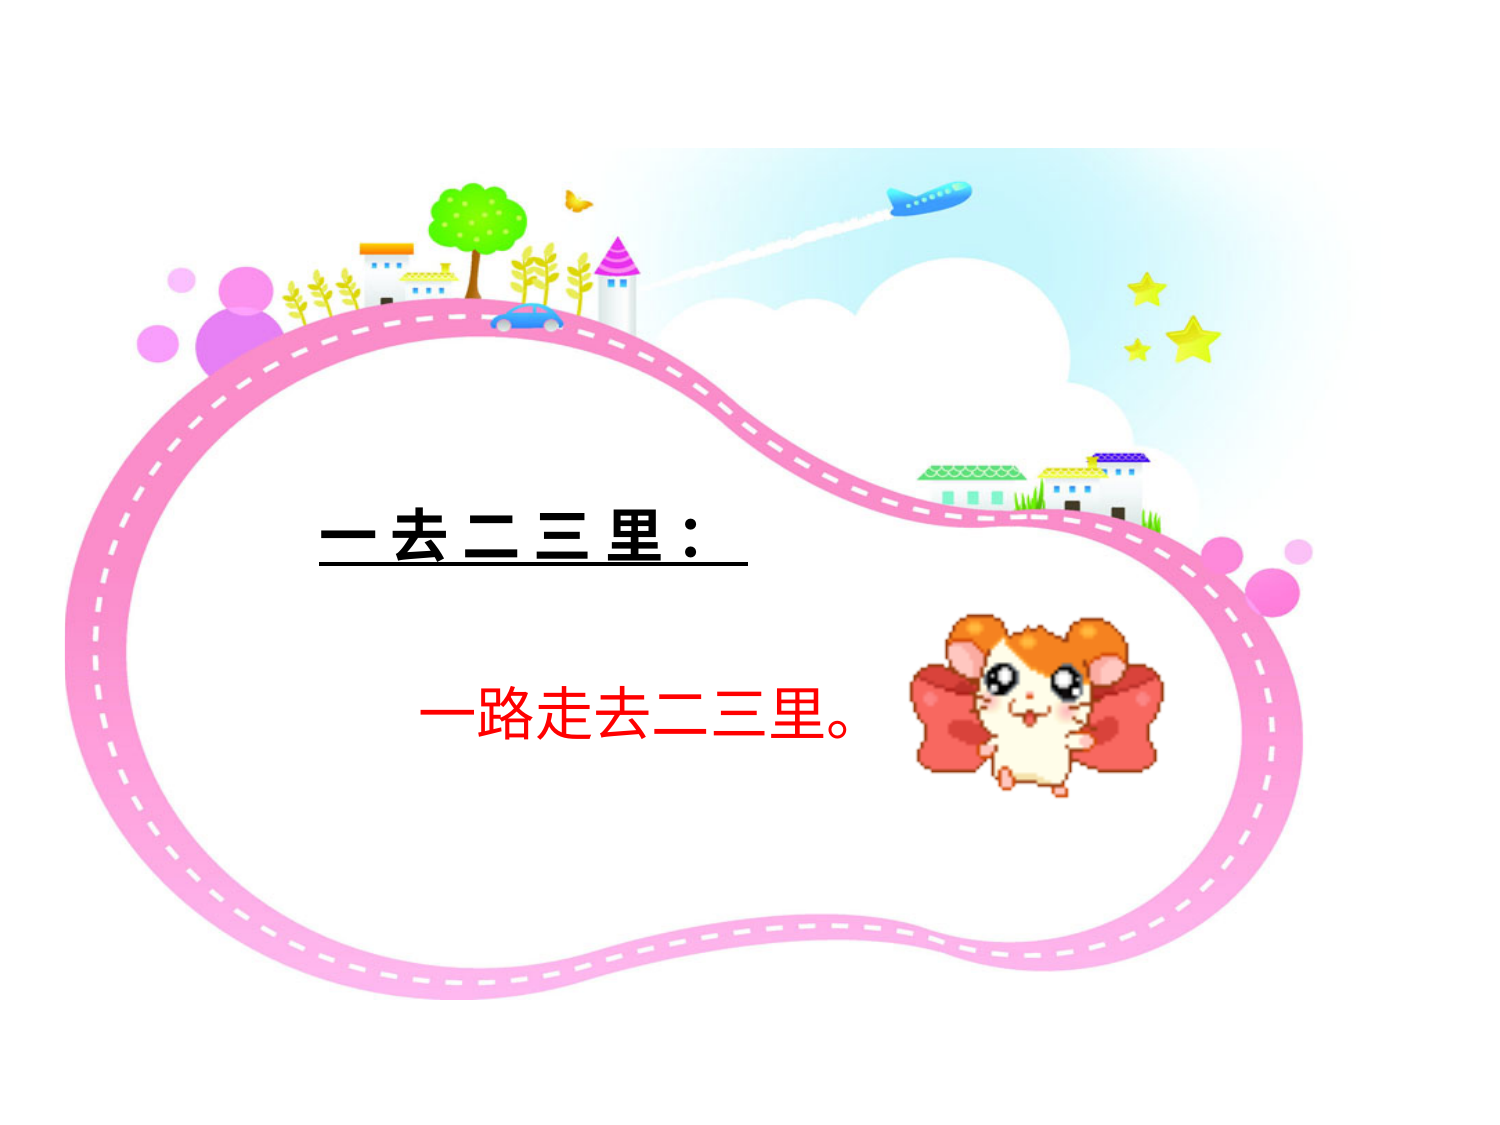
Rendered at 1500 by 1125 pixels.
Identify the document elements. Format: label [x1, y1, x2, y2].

picture [64, 148, 1447, 1000]
